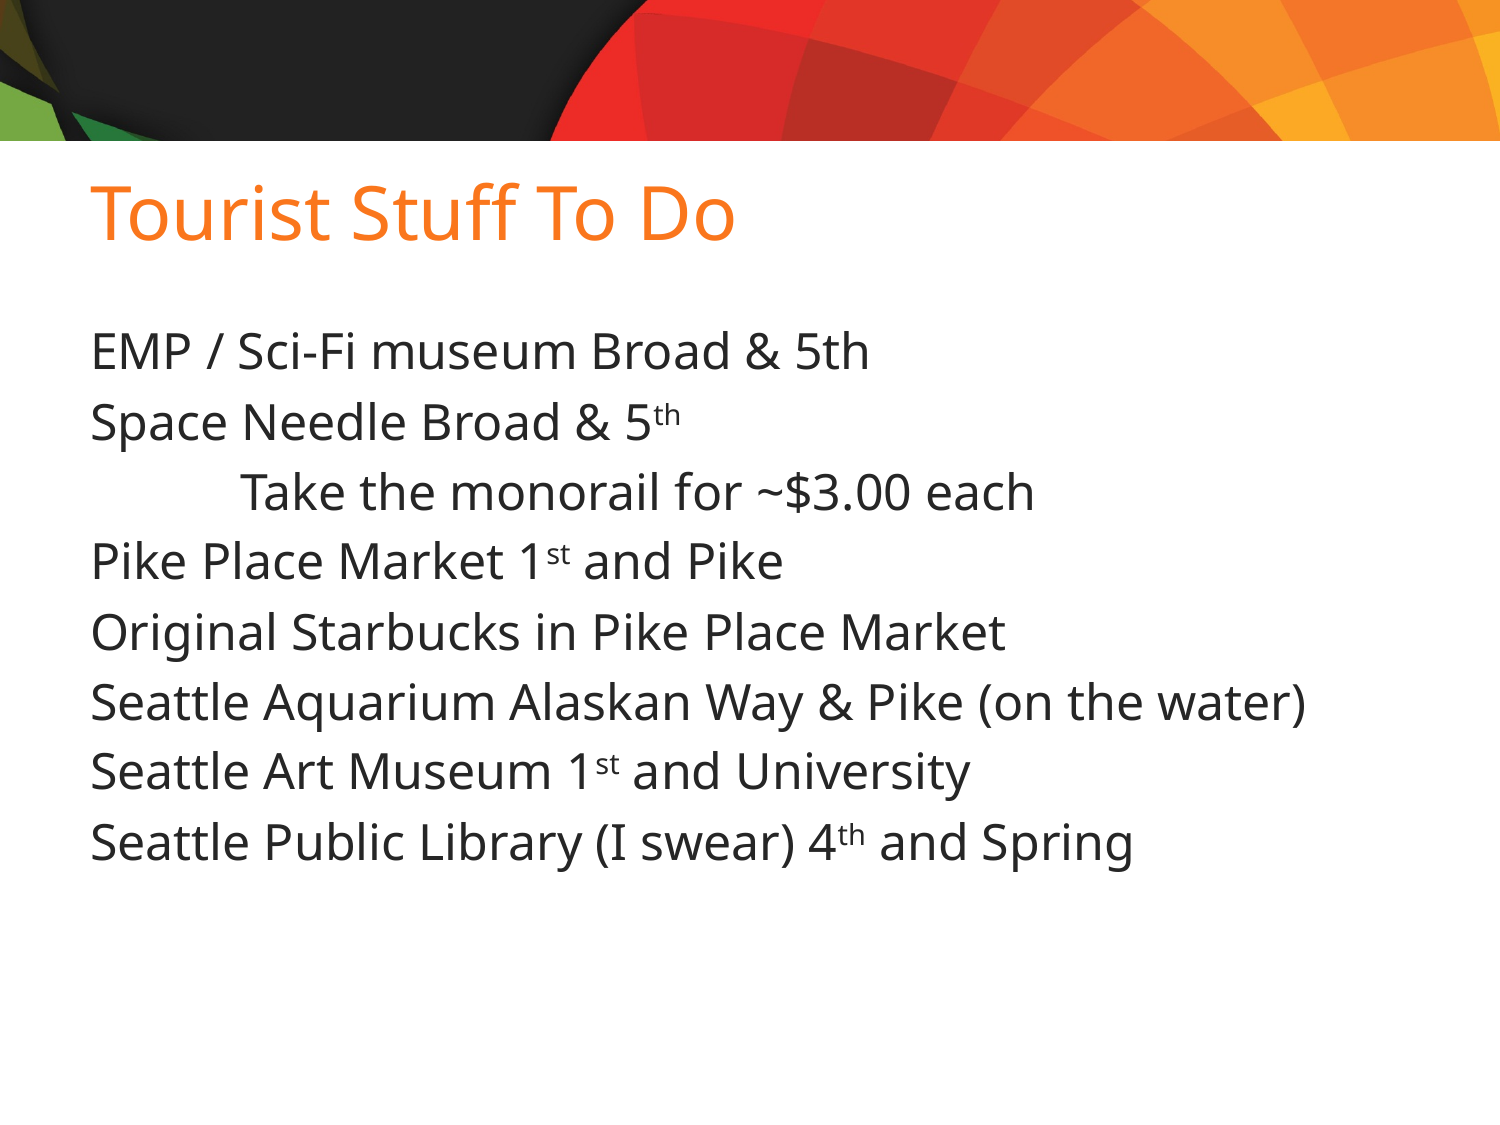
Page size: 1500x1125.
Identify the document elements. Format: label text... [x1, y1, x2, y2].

picture [0, 0, 1500, 141]
title Tourist Stuff To Do [75, 174, 1425, 288]
list EMP / Sci-Fi museum Broad & 5th Space Needle Broad & 5th Take the monorail for ~$3.00 each Pike Place Market 1st and Pike Original Starbucks in Pike Place Market Seattle Aquarium Alaskan Way & Pike (on the water) Seattle Art Museum 1st and University Seattle Public Library (I swear) 4th and Spring [75, 312, 1425, 1013]
